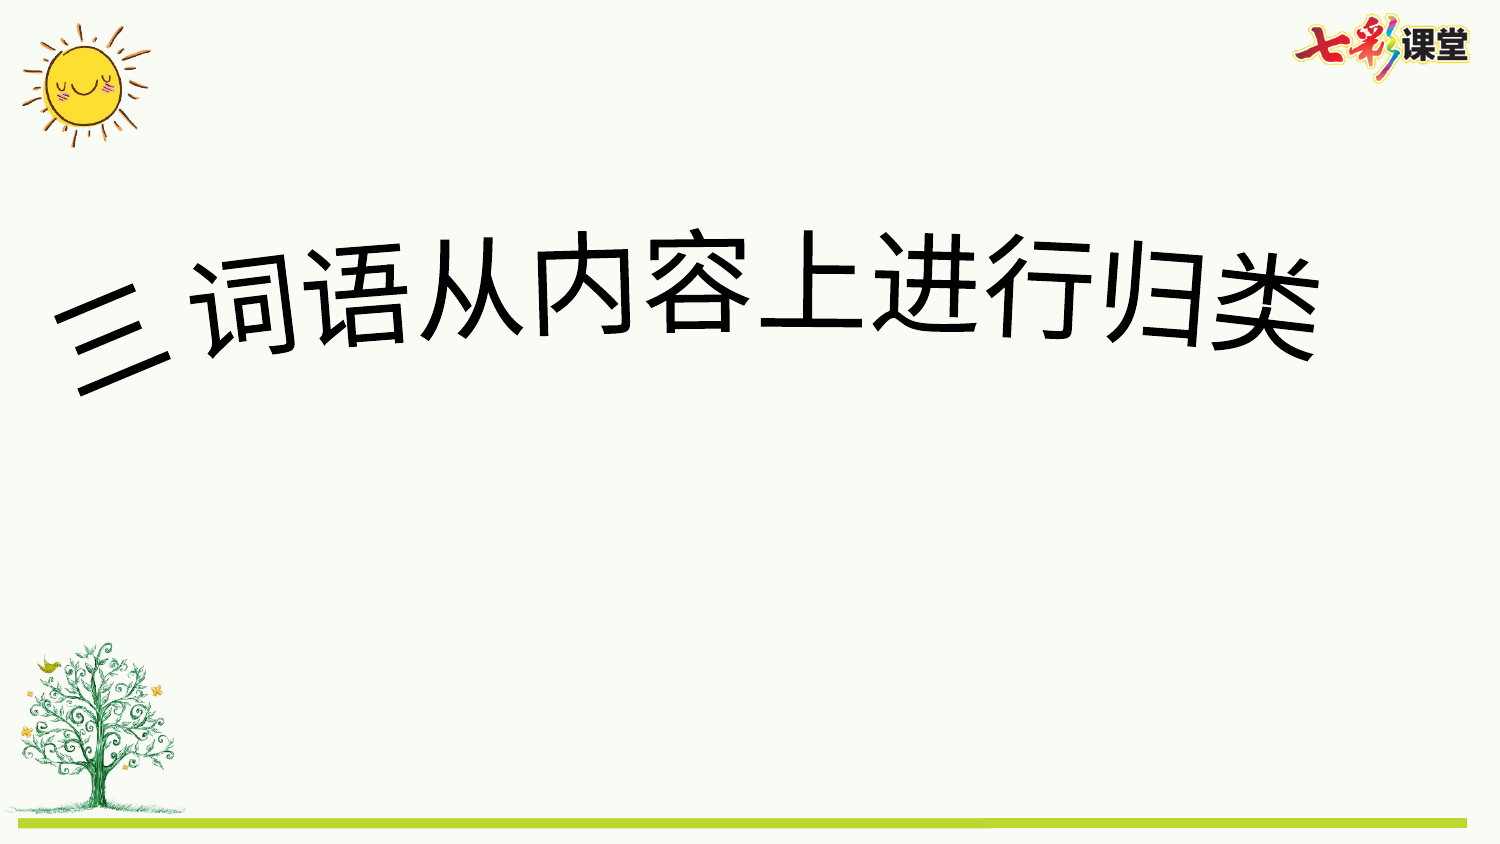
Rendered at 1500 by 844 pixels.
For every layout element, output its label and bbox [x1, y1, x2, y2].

picture [0, 0, 173, 172]
picture [1291, 9, 1472, 87]
picture [0, 608, 1467, 844]
